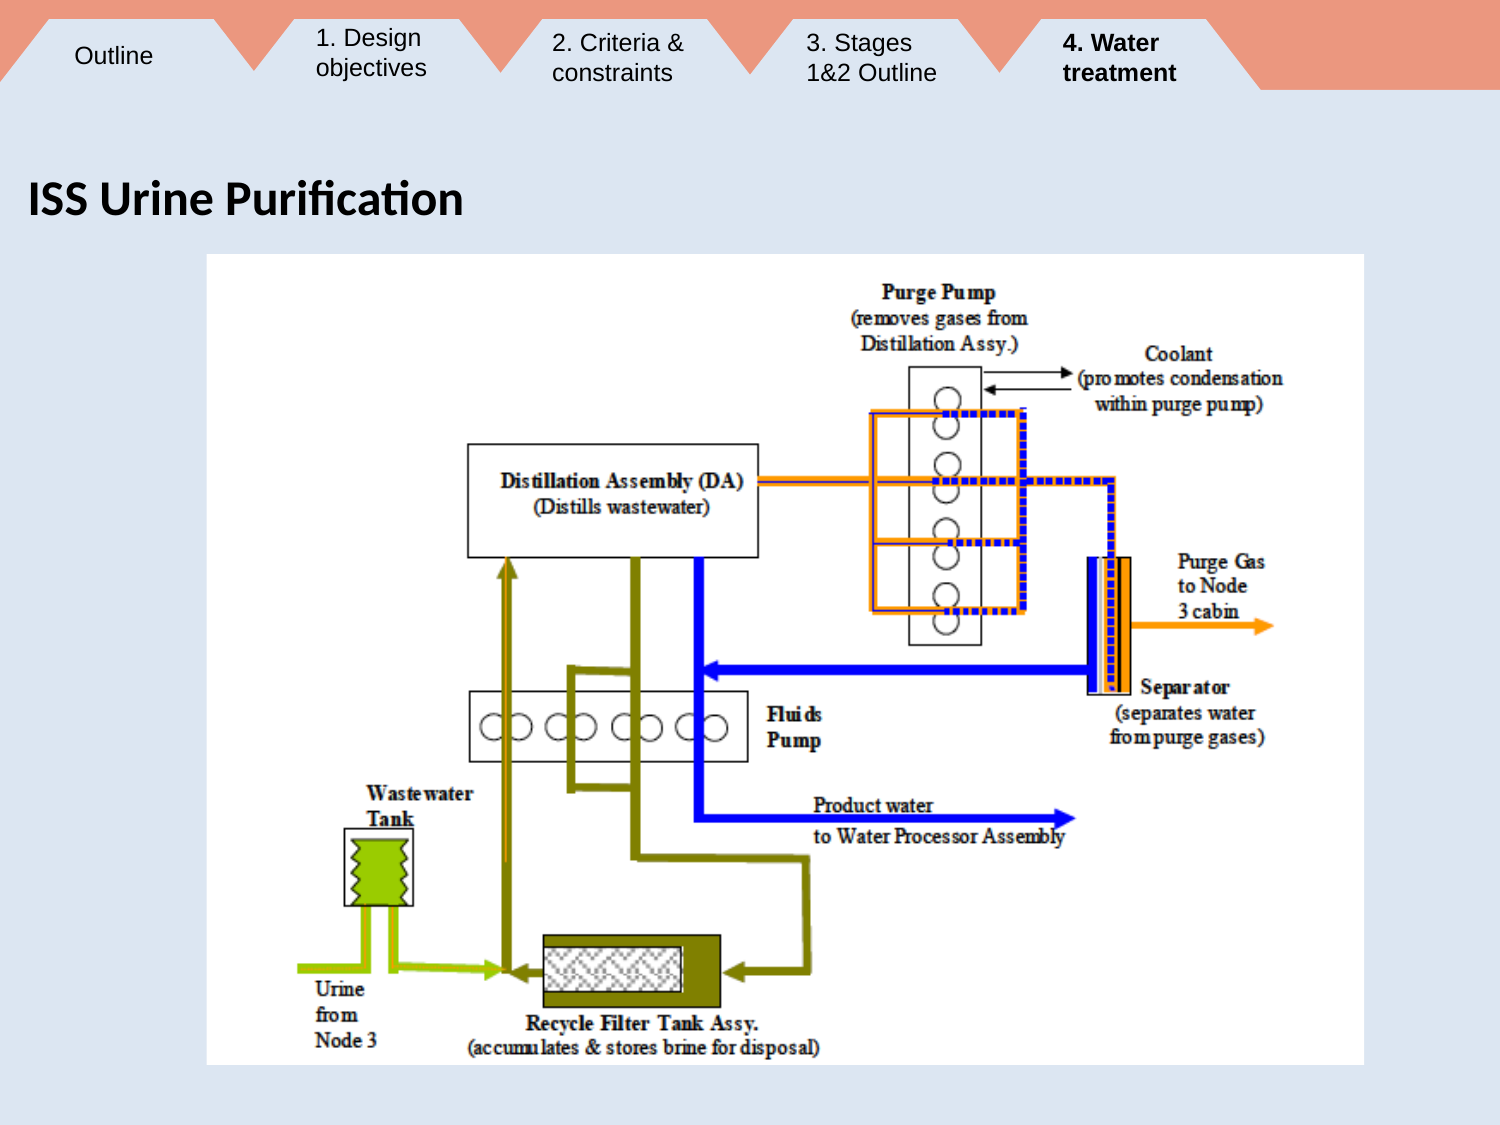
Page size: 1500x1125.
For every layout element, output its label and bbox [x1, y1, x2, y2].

list [0, 0, 1500, 1125]
picture [206, 253, 1365, 1065]
